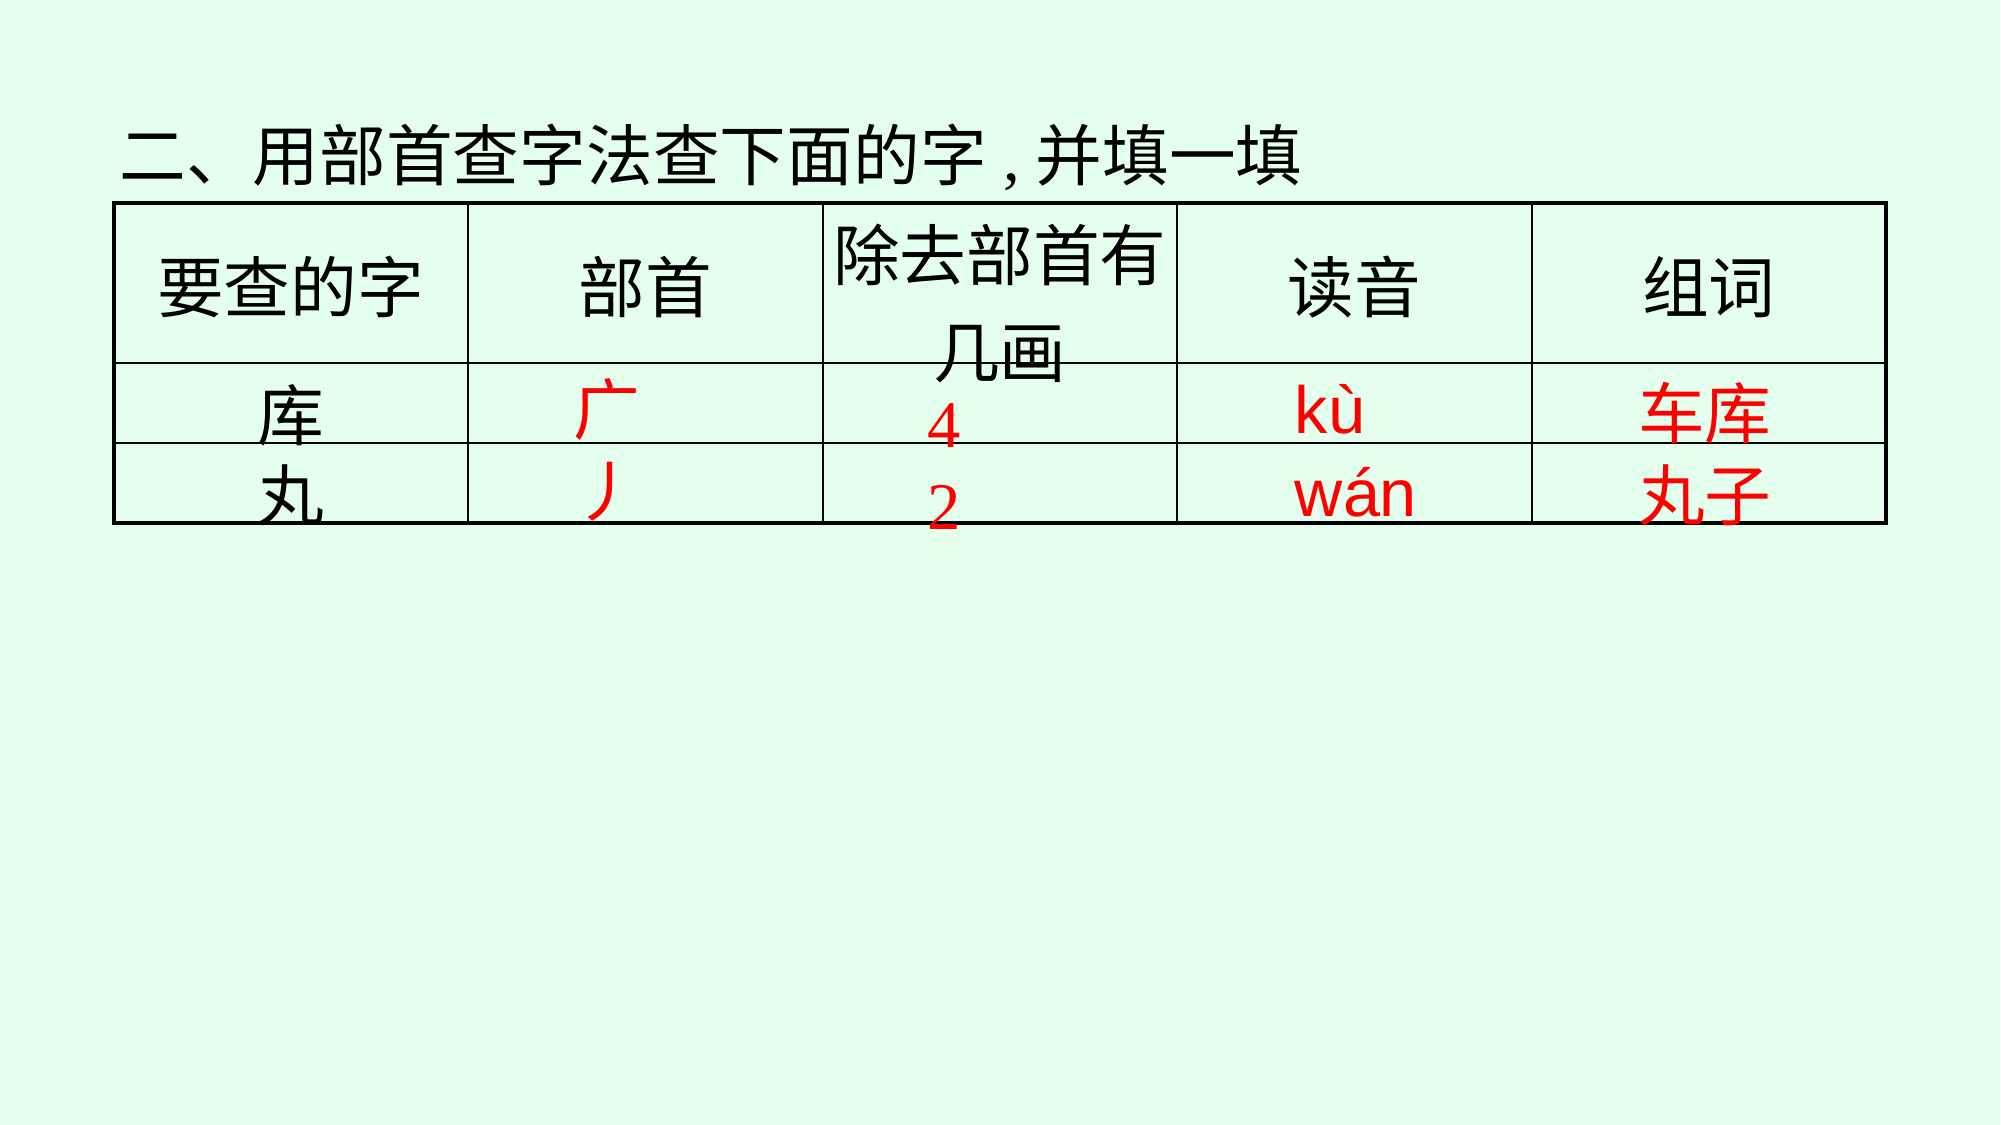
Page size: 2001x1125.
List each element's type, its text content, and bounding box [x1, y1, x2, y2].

table_cell 库 [116, 364, 467, 442]
text_box 2 [912, 439, 976, 550]
text_box wán [1280, 426, 1433, 537]
text_box 4 [912, 357, 976, 439]
text_box 丿 [558, 426, 656, 538]
table_cell [824, 444, 912, 521]
table_header 读音 [1178, 205, 1531, 362]
table_header 组词 [1533, 205, 1884, 362]
table_header 部首 [469, 205, 822, 362]
table_cell [976, 444, 1176, 521]
table_cell [976, 364, 1176, 442]
table_cell [1433, 444, 1531, 521]
table_cell 丸 [116, 444, 467, 521]
table_header 要查的字 [116, 205, 467, 362]
table_cell [1787, 364, 1884, 442]
table_cell [1178, 444, 1280, 521]
table_cell [656, 444, 822, 521]
text_box 丸子 [1623, 430, 1787, 542]
text_box 二、用部首查字法查下面的字,并填一填 [104, 90, 1333, 202]
table_cell [656, 364, 822, 442]
table_cell [1533, 444, 1623, 521]
table_cell [824, 364, 912, 442]
text_box 广 [558, 344, 656, 426]
table_cell [1399, 364, 1531, 442]
text_box kù [1279, 343, 1399, 455]
table_cell [1178, 364, 1279, 442]
table_cell [469, 444, 558, 521]
text_box 车库 [1623, 348, 1787, 430]
table_cell [1787, 444, 1884, 521]
table_cell [469, 364, 558, 442]
table_header 除去部首有几画 [824, 205, 1176, 362]
table_cell [1533, 364, 1623, 442]
